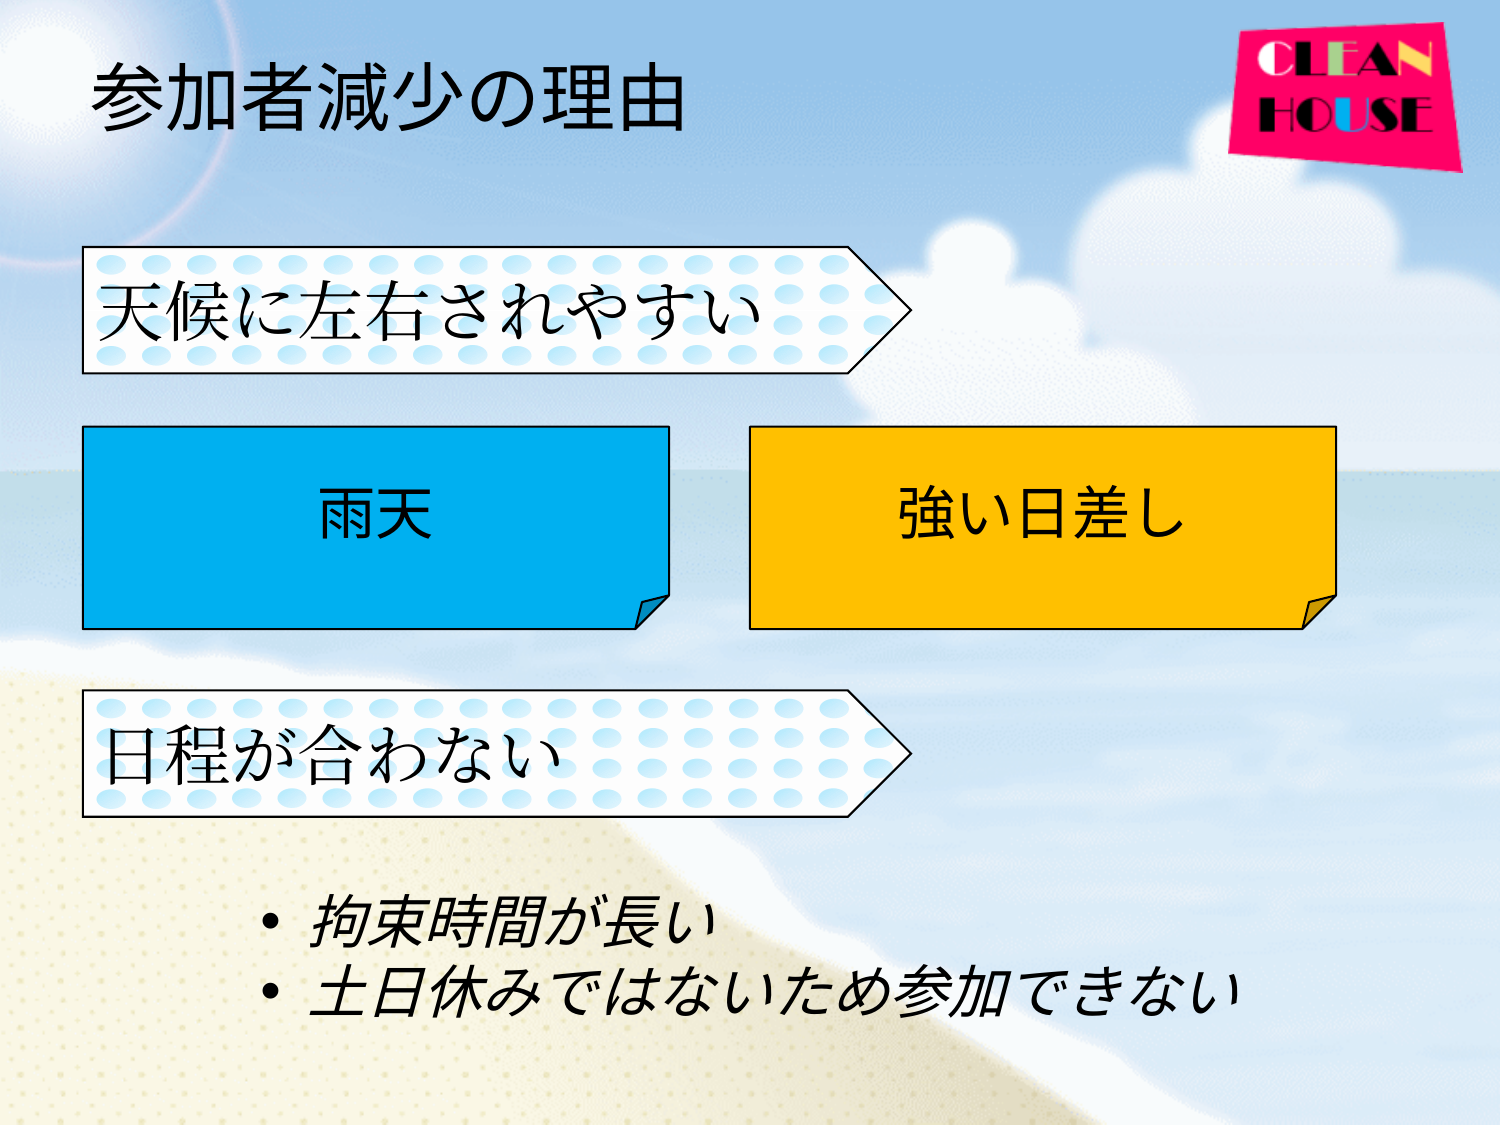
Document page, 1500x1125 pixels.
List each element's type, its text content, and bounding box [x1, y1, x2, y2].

text_box 日程が合わない [81, 689, 913, 818]
text_box 天候に左右されやすい [81, 245, 913, 375]
picture [0, 0, 1500, 1125]
text_box 拘束時間が長い 土日休みではないため参加できない [245, 877, 1255, 1033]
text_box 参加者減少の理由 [75, 43, 706, 149]
text_box 雨天 [81, 425, 671, 631]
text_box 強い日差し [748, 425, 1338, 631]
